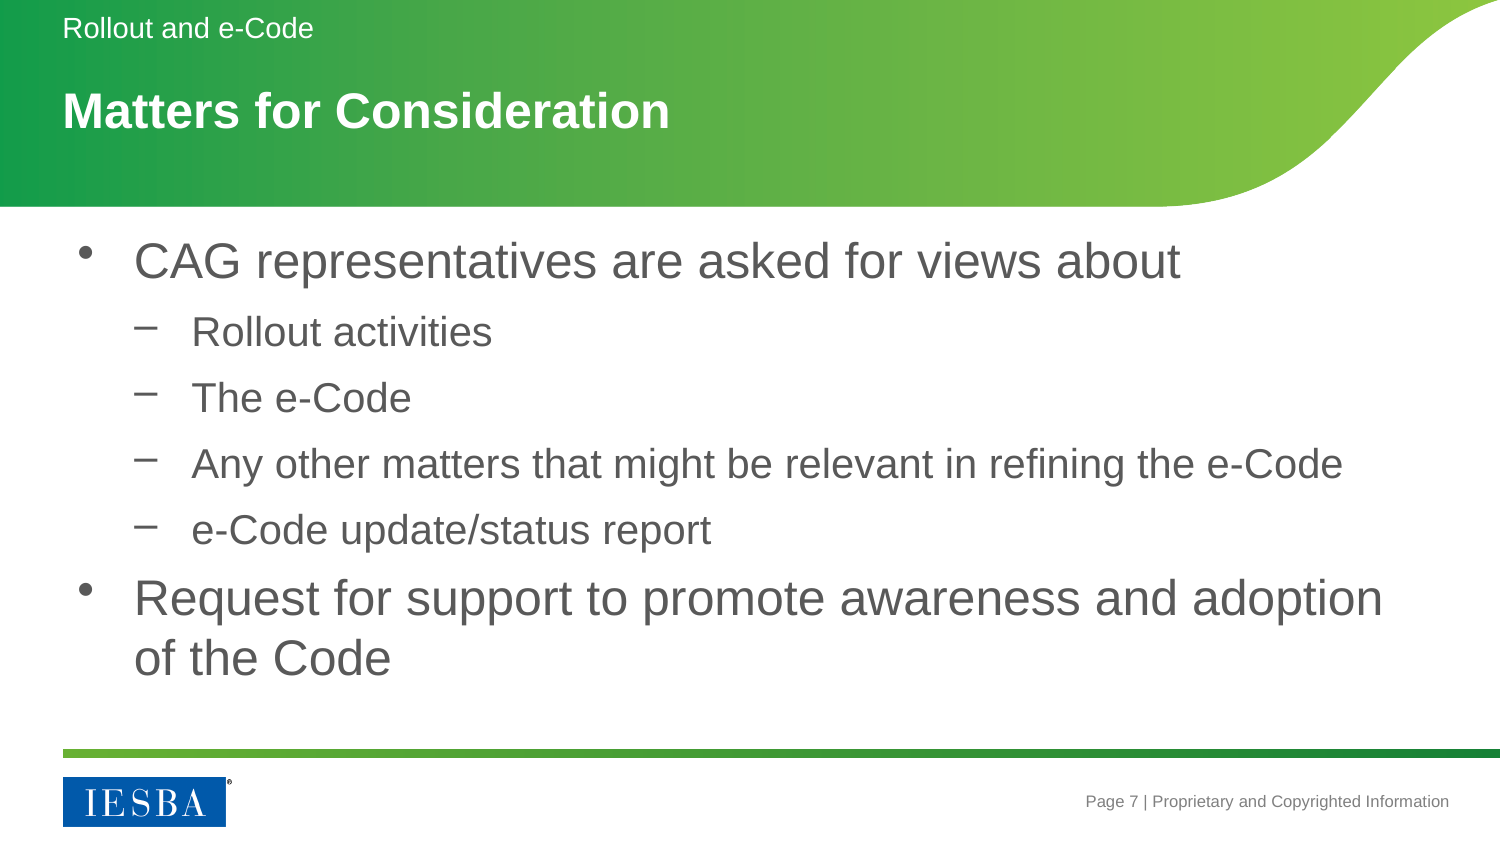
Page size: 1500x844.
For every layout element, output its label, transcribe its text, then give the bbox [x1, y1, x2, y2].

list CAG representatives are asked for views about Rollout activities The e-Code Any other matters that might be relevant in refining the e-Code e-Code update/status report Request for support to promote awareness and adoption of the Code [62, 220, 1450, 724]
picture [0, 0, 1500, 207]
title Matters for Consideration [62, 75, 1300, 142]
picture [63, 777, 232, 827]
subtitle Rollout and e-Code [62, 9, 500, 38]
